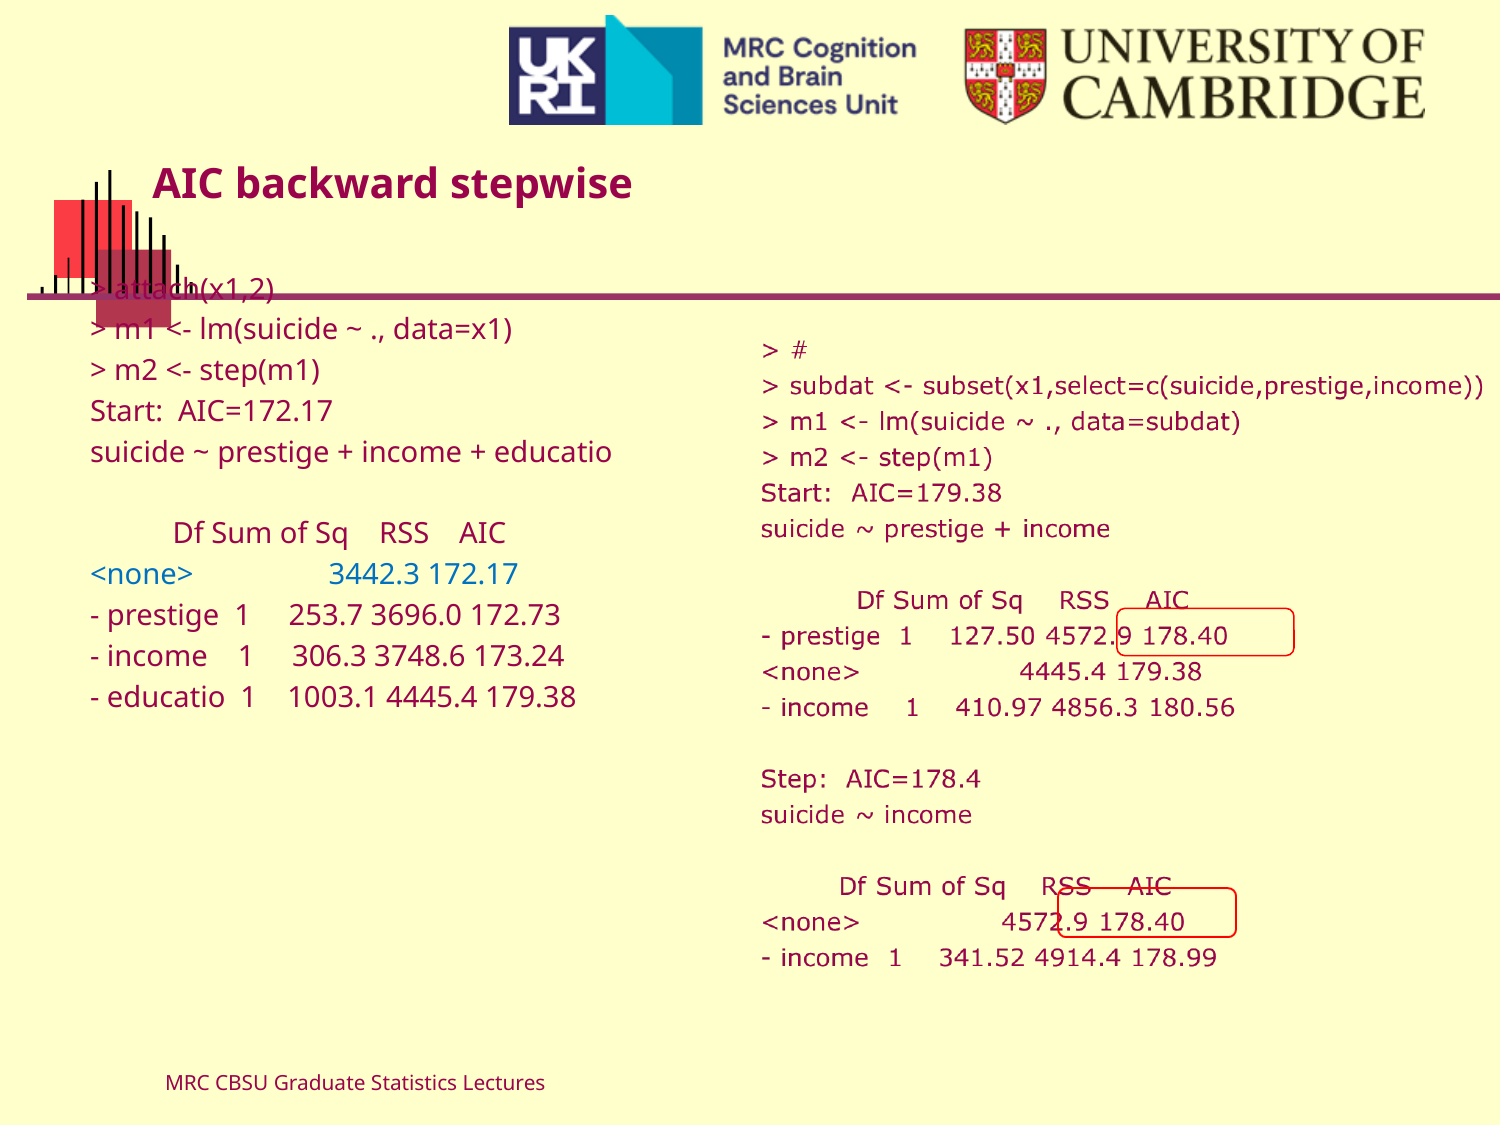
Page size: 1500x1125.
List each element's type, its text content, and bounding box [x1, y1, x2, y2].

list > attach(x1,2) > m1 <- lm(suicide ~ ., data=x1) > m2 <- step(m1) Start: AIC=172.17 suicide ~ prestige + income + educatio Df Sum of Sq RSS AIC <none> 3442.3 172.17 - prestige 1 253.7 3696.0 172.73 - income 1 306.3 3748.6 173.24 - educatio 1 1003.1 4445.4 179.38 [75, 262, 1425, 1038]
title AIC backward stepwise [137, 137, 988, 233]
footer MRC CBSU Graduate Statistics Lectures [149, 1062, 988, 1101]
picture [745, 326, 1499, 986]
picture [509, 15, 1425, 125]
